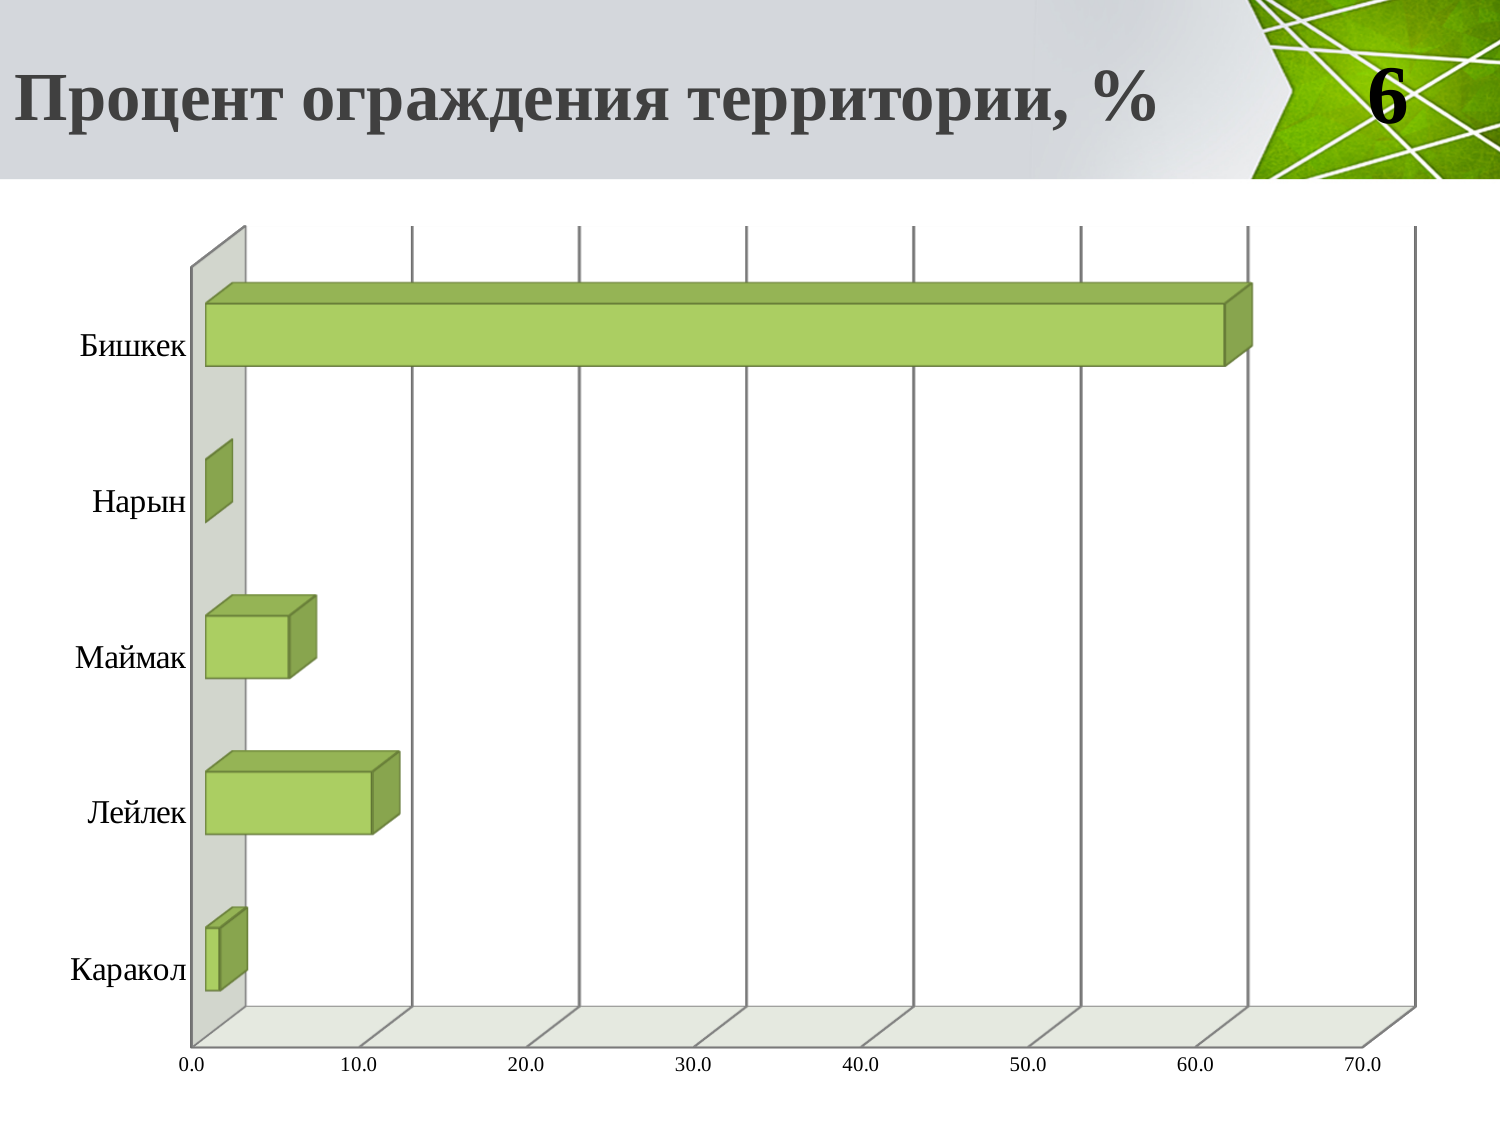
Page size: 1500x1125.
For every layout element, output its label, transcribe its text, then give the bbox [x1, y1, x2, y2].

chart [29, 207, 1459, 1095]
title Процент ограждения территории, % [0, 2, 1500, 179]
text_box 6 [1352, 32, 1447, 148]
picture [0, 179, 1500, 1125]
